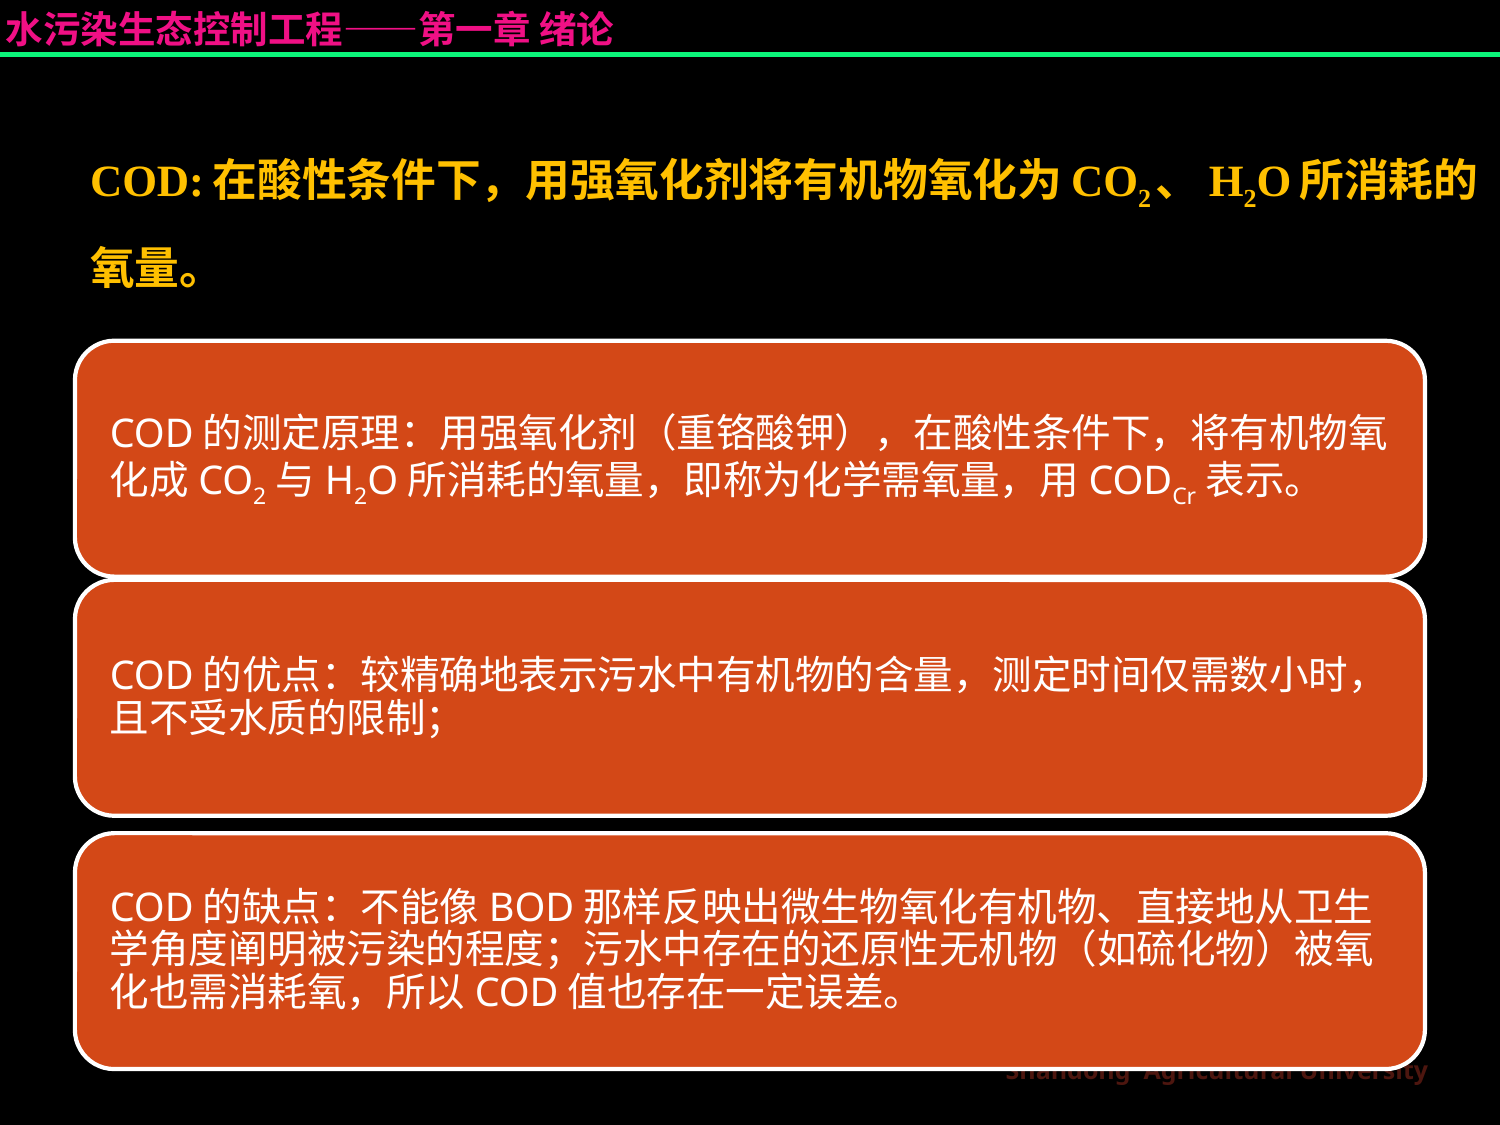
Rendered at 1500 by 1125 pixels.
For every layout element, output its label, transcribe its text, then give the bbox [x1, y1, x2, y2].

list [74, 326, 1426, 1070]
title COD:在酸性条件下，用强氧化剂将有机物氧化为CO2、H2O所消耗的氧量。 [75, 113, 1500, 302]
